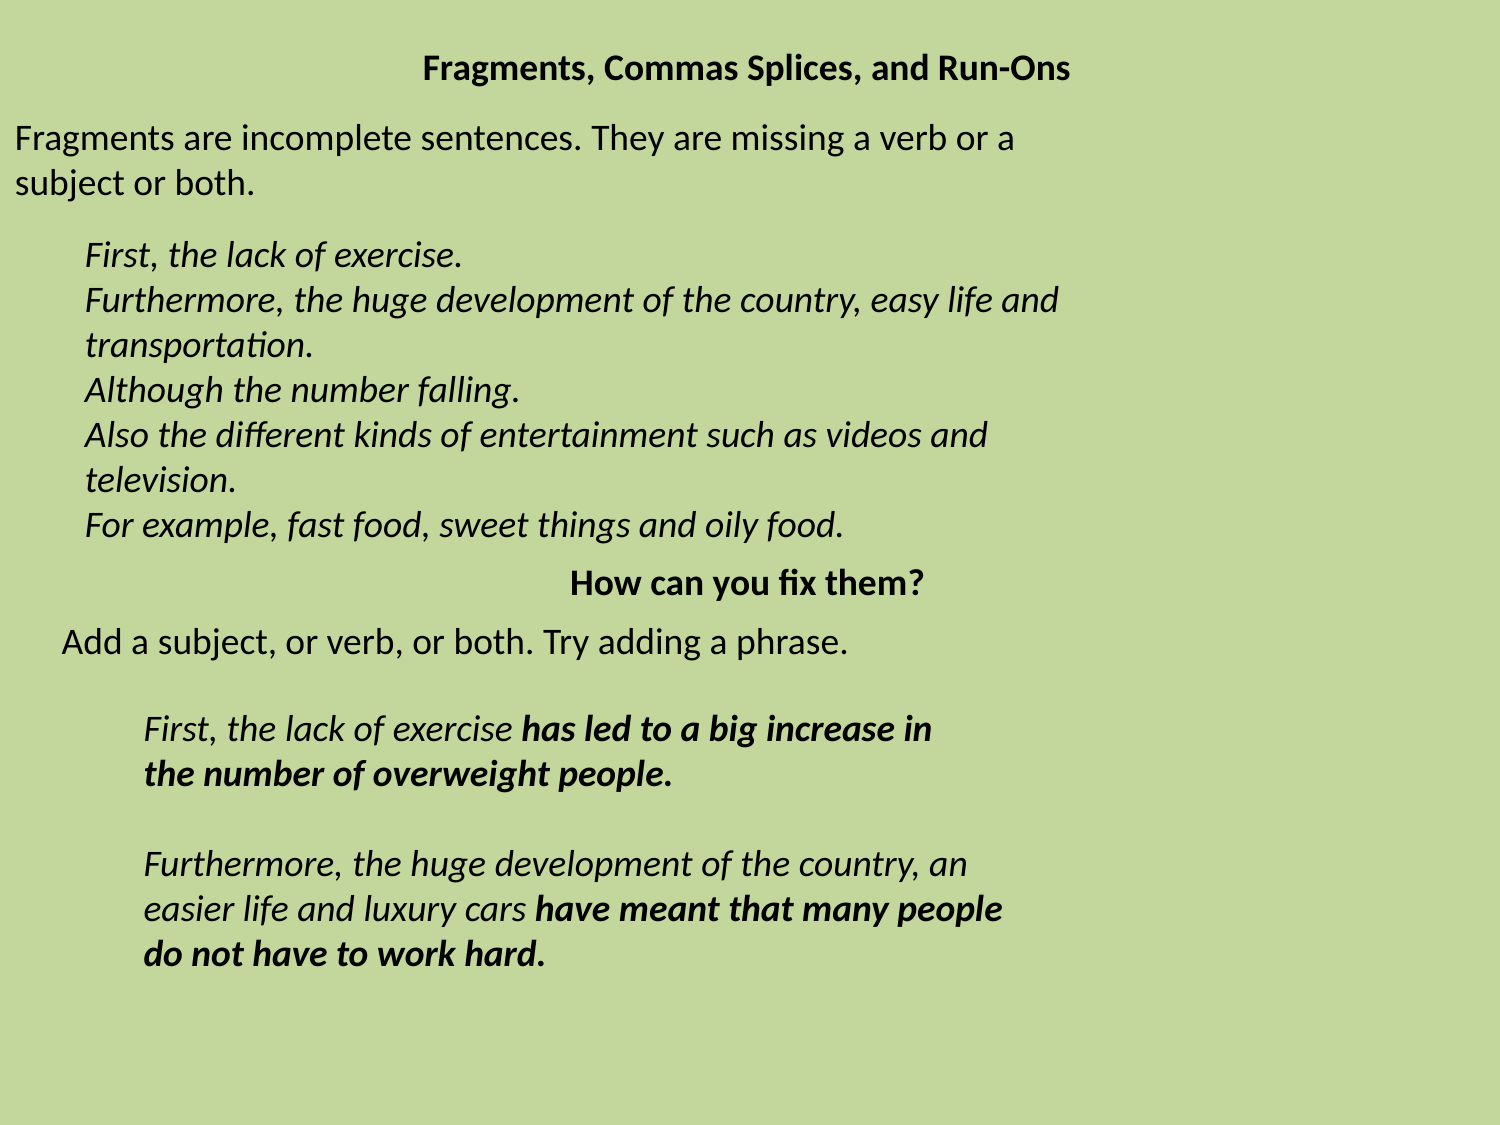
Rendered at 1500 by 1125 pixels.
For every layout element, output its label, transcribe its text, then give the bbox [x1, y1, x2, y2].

text_box First, the lack of exercise. Furthermore, the huge development of the country, easy life and transportation. Although the number falling. Also the different kinds of entertainment such as videos and television. For example, fast food, sweet things and oily food. [70, 222, 1125, 553]
text_box First, the lack of exercise has led to a big increase in the number of overweight people. [128, 696, 985, 801]
text_box Add a subject, or verb, or both. Try adding a phrase. [46, 609, 938, 670]
text_box Fragments, Commas Splices, and Run-Ons [408, 35, 1092, 95]
text_box How can you fix them? [555, 550, 945, 611]
text_box Fragments are incomplete sentences. They are missing a verb or a subject or both. [0, 105, 1125, 211]
text_box Furthermore, the huge development of the country, an easier life and luxury cars have meant that many people do not have to work hard. [128, 831, 1043, 982]
